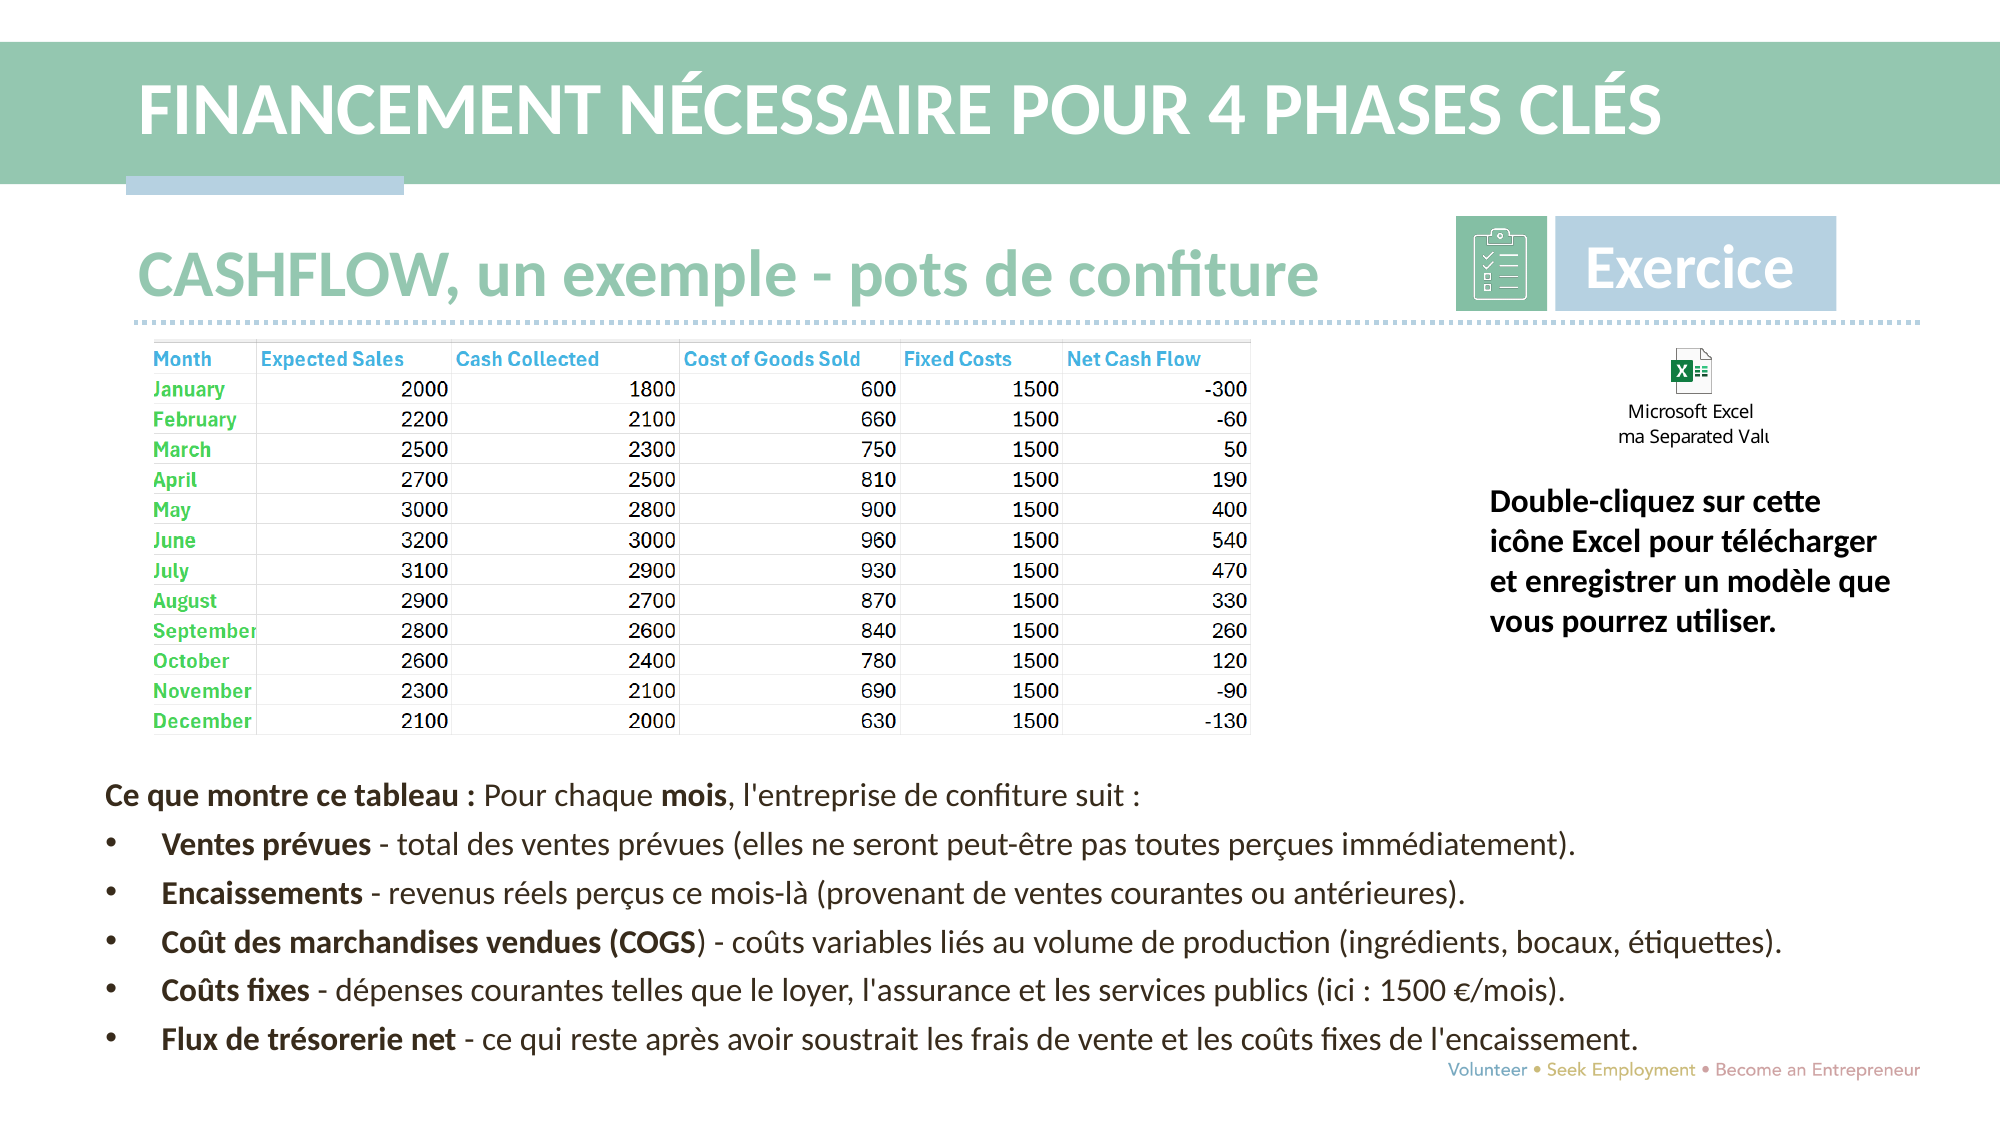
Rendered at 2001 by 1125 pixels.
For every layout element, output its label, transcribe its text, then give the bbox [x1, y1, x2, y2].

picture [154, 339, 1251, 735]
list FINANCEMENT NÉCESSAIRE POUR 4 PHASES CLÉS [123, 51, 1913, 170]
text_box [1456, 215, 1914, 311]
text_box Double-cliquez sur cette icône Excel pour télécharger et enregistrer un modèle que vous pourrez utiliser. [1474, 471, 1913, 647]
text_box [1618, 345, 1769, 474]
text_box Ce que montre ce tableau : Pour chaque mois, l'entreprise de confiture suit : Ventes prévues - total des ventes prévues (elles ne seront peut-être pas toutes perçues immédiatement). Encaissements - revenus réels perçus ce mois-là (provenant de ventes courantes ou antérieures). Coût des marchandises vendues (COGS) - coûts variables liés au volume de production (ingrédients, bocaux, étiquettes). Coûts fixes - dépenses courantes telles que le loyer, l'assurance et les services publics (ici : 1500 €/mois). Flux de trésorerie net - ce qui reste après avoir soustrait les frais de vente et les coûts fixes de l'encaissement. [90, 757, 1946, 1052]
text_box CASHFLOW, un exemple - pots de confiture [123, 240, 1592, 313]
picture [1418, 1046, 1971, 1103]
